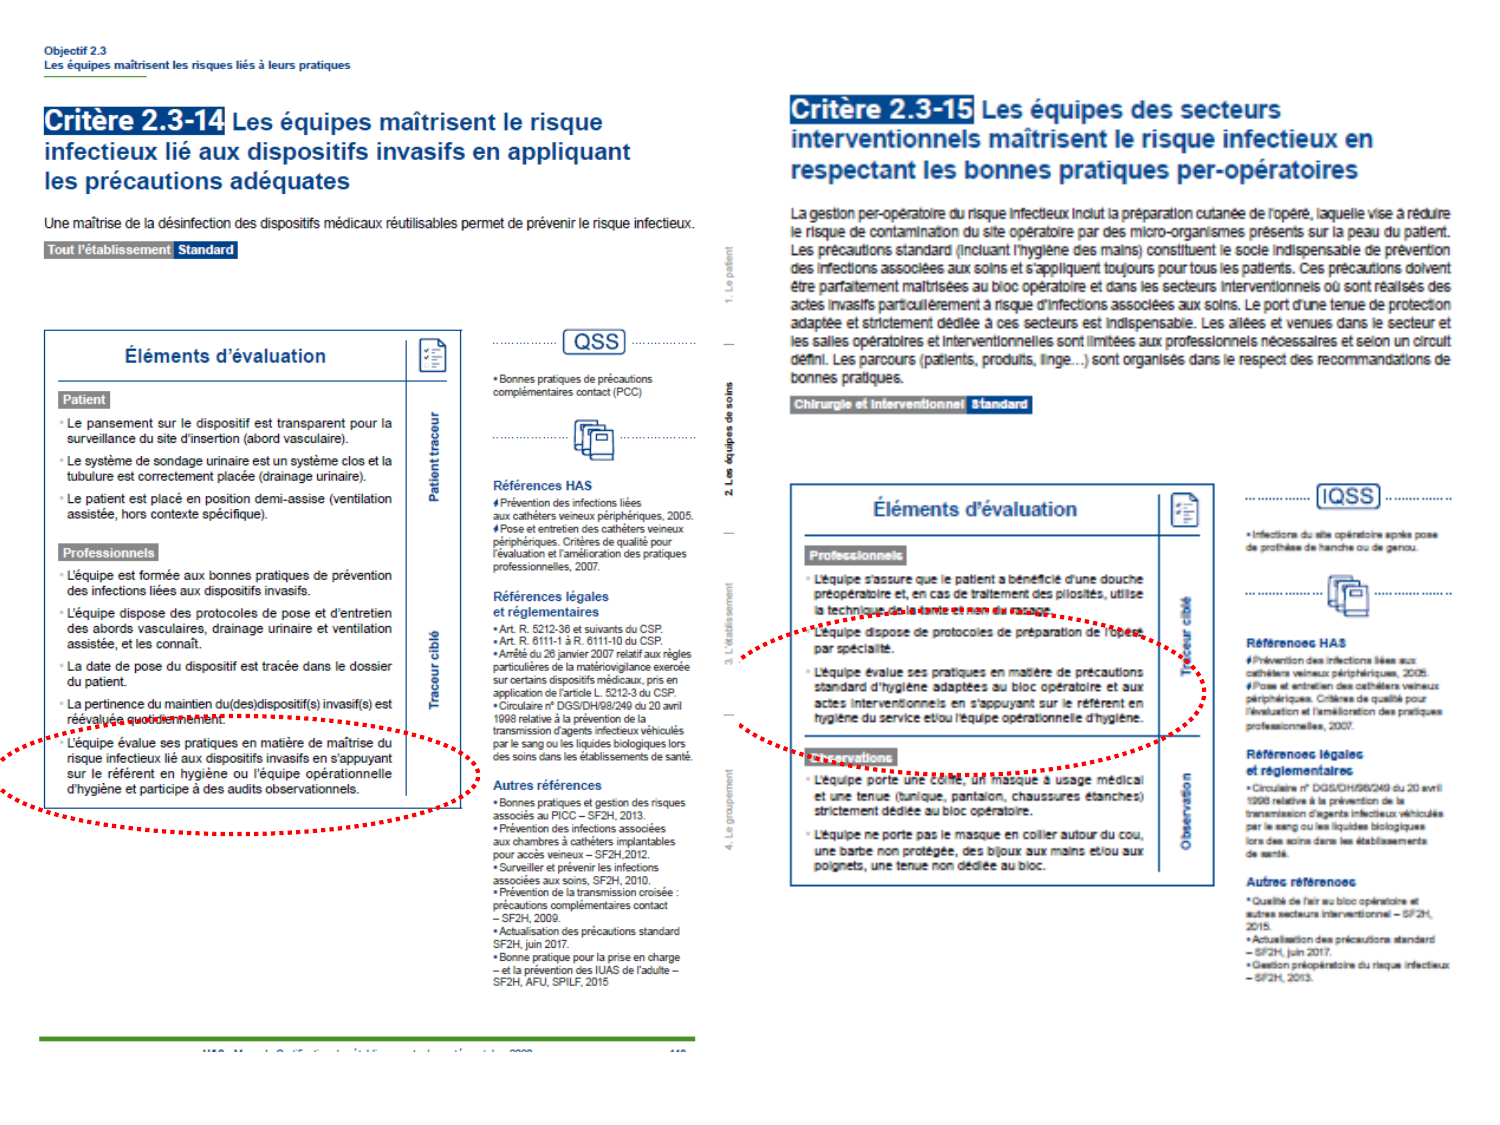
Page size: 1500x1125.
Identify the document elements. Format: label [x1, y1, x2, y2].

text_box [743, 641, 768, 745]
picture [5, 36, 739, 1053]
picture [773, 88, 1472, 1000]
